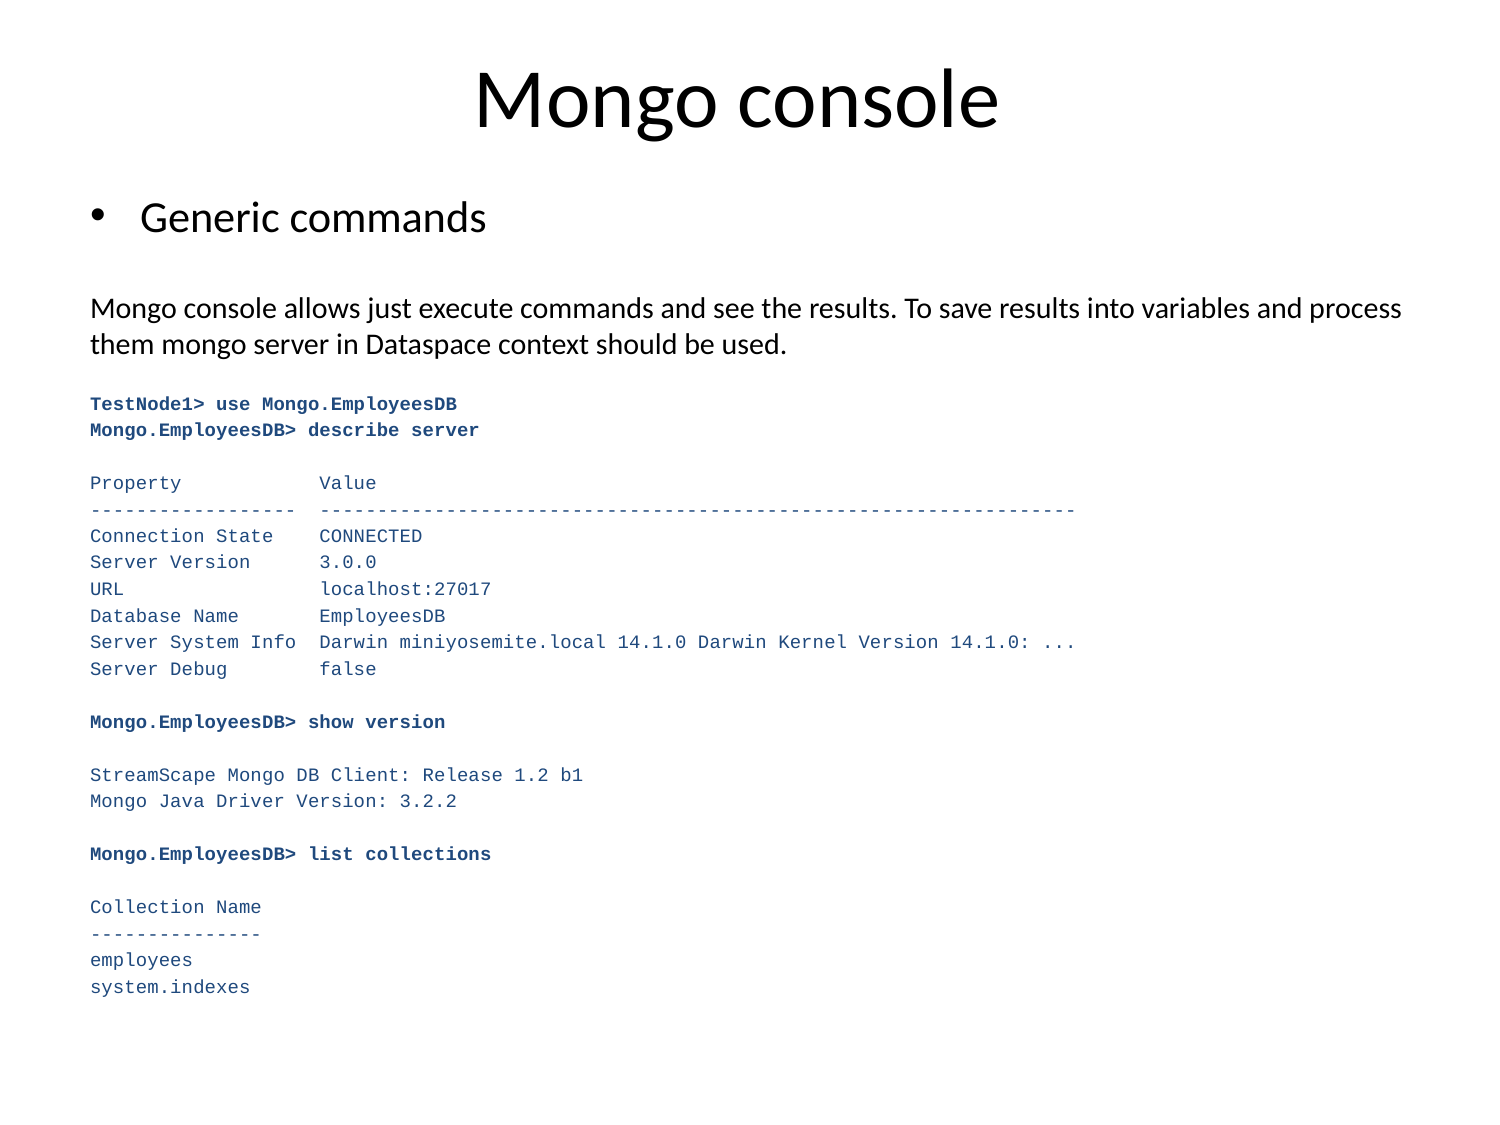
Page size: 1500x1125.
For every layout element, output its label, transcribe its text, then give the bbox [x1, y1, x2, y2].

list Generic commands Mongo console allows just execute commands and see the results. To save results into variables and process them mongo server in Dataspace context should be used. TestNode1> use Mongo.EmployeesDB Mongo.EmployeesDB> describe server Property Value ------------------ ------------------------------------------------------------------ Connection State CONNECTED Server Version 3.0.0 URL localhost:27017 Database Name EmployeesDB Server System Info Darwin miniyosemite.local 14.1.0 Darwin Kernel Version 14.1.0: ... Server Debug false Mongo.EmployeesDB> show version StreamScape Mongo DB Client: Release 1.2 b1 Mongo Java Driver Version: 3.2.2 Mongo.EmployeesDB> list collections Collection Name --------------- employees system.indexes [75, 180, 1425, 1005]
title Mongo console [75, 35, 1425, 153]
